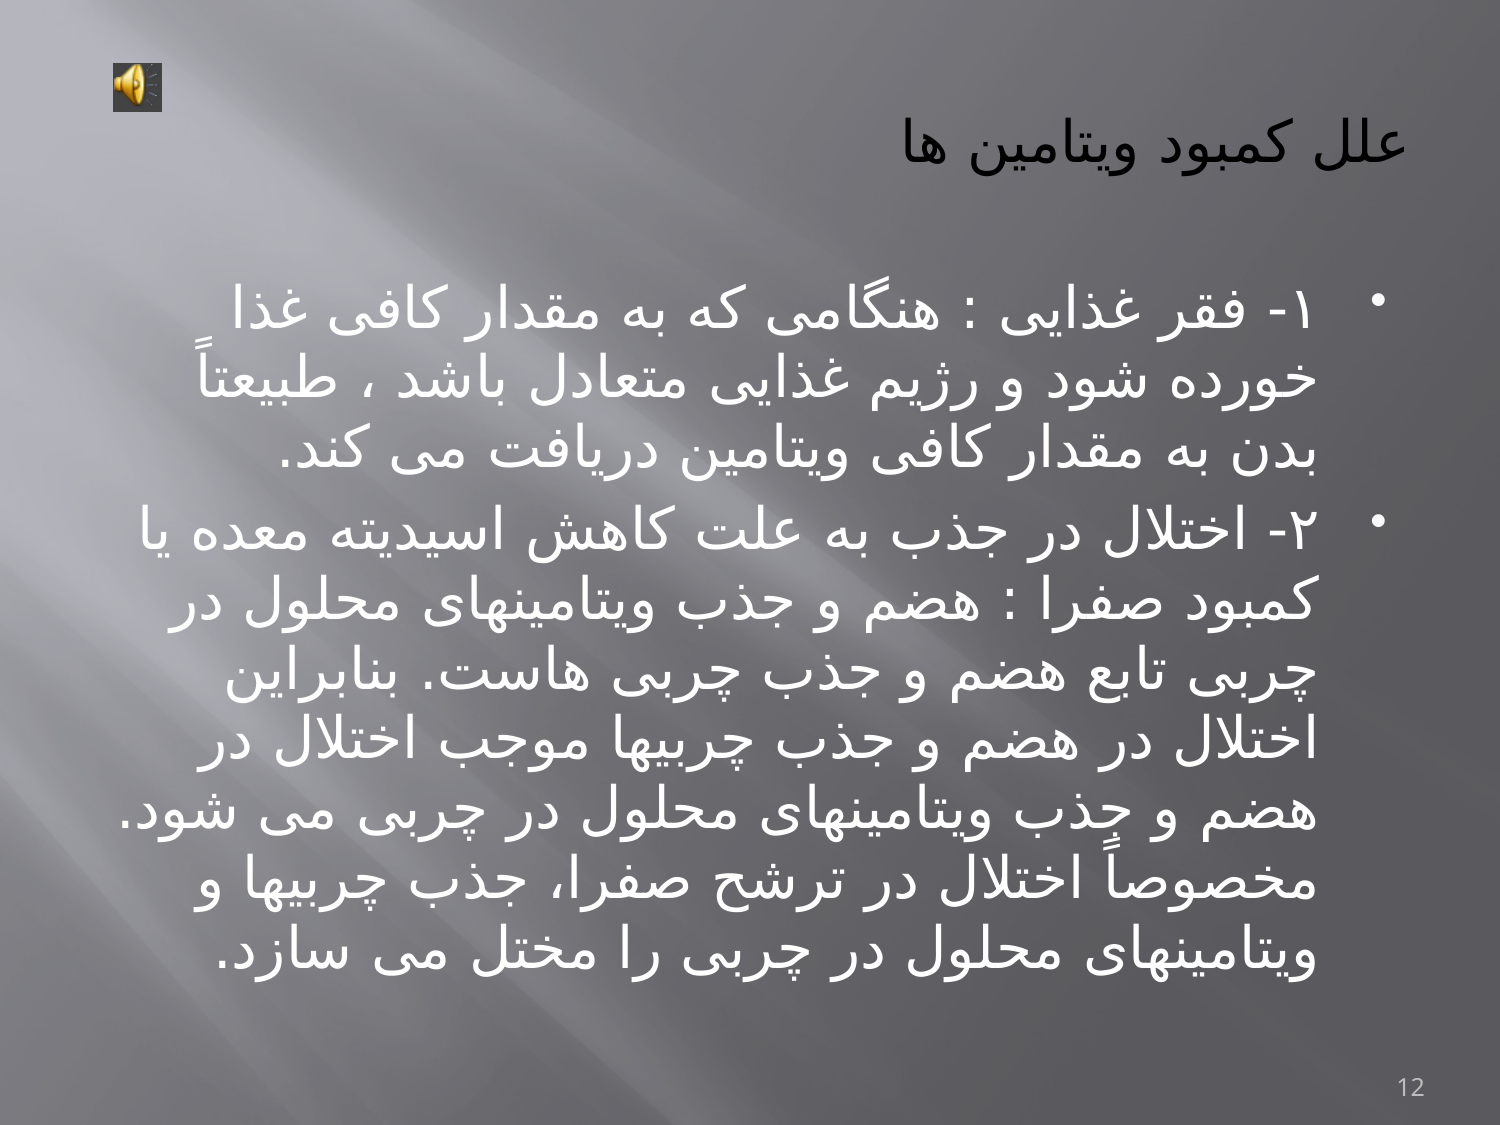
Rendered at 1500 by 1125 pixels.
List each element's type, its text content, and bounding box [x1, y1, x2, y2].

slide_number 12 [1299, 1052, 1425, 1113]
picture [112, 62, 163, 113]
title علل کمبود ویتامین ها [75, 45, 1425, 233]
list ۱- فقر غذایی : هنگامی که به مقدار کافی غذا خورده شود و رژیم غذایی متعادل باشد ، طبیعتاً بدن به مقدار کافی ویتامین دریافت می کند. ۲- اختلال در جذب به علت کاهش اسیدیته معده یا کمبود صفرا : هضم و جذب ویتامینهای محلول در چربی تابع هضم و جذب چربی هاست. بنابراین اختلال در هضم و جذب چربیها موجب اختلال در هضم و جذب ویتامینهای محلول در چربی می شود. مخصوصاً اختلال در ترشح صفرا، جذب چربیها و ویتامینهای محلول در چربی را مختل می سازد. [75, 262, 1425, 1035]
